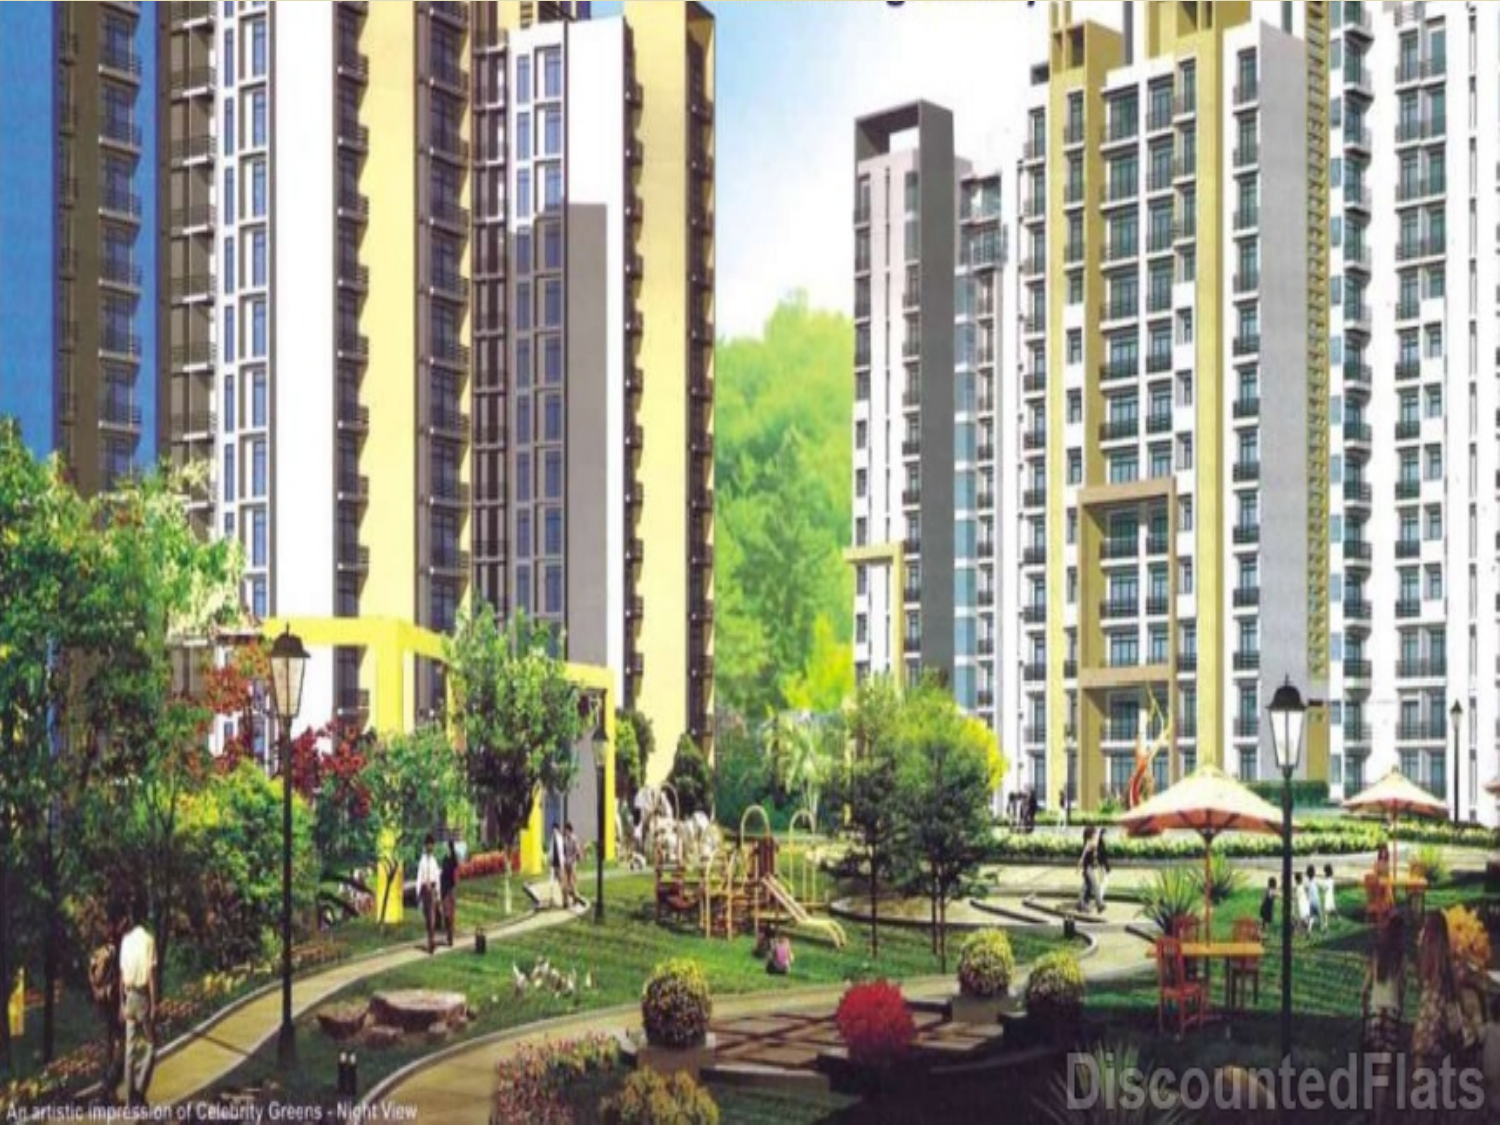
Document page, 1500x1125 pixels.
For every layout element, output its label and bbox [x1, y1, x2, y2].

list [0, 0, 1500, 1125]
